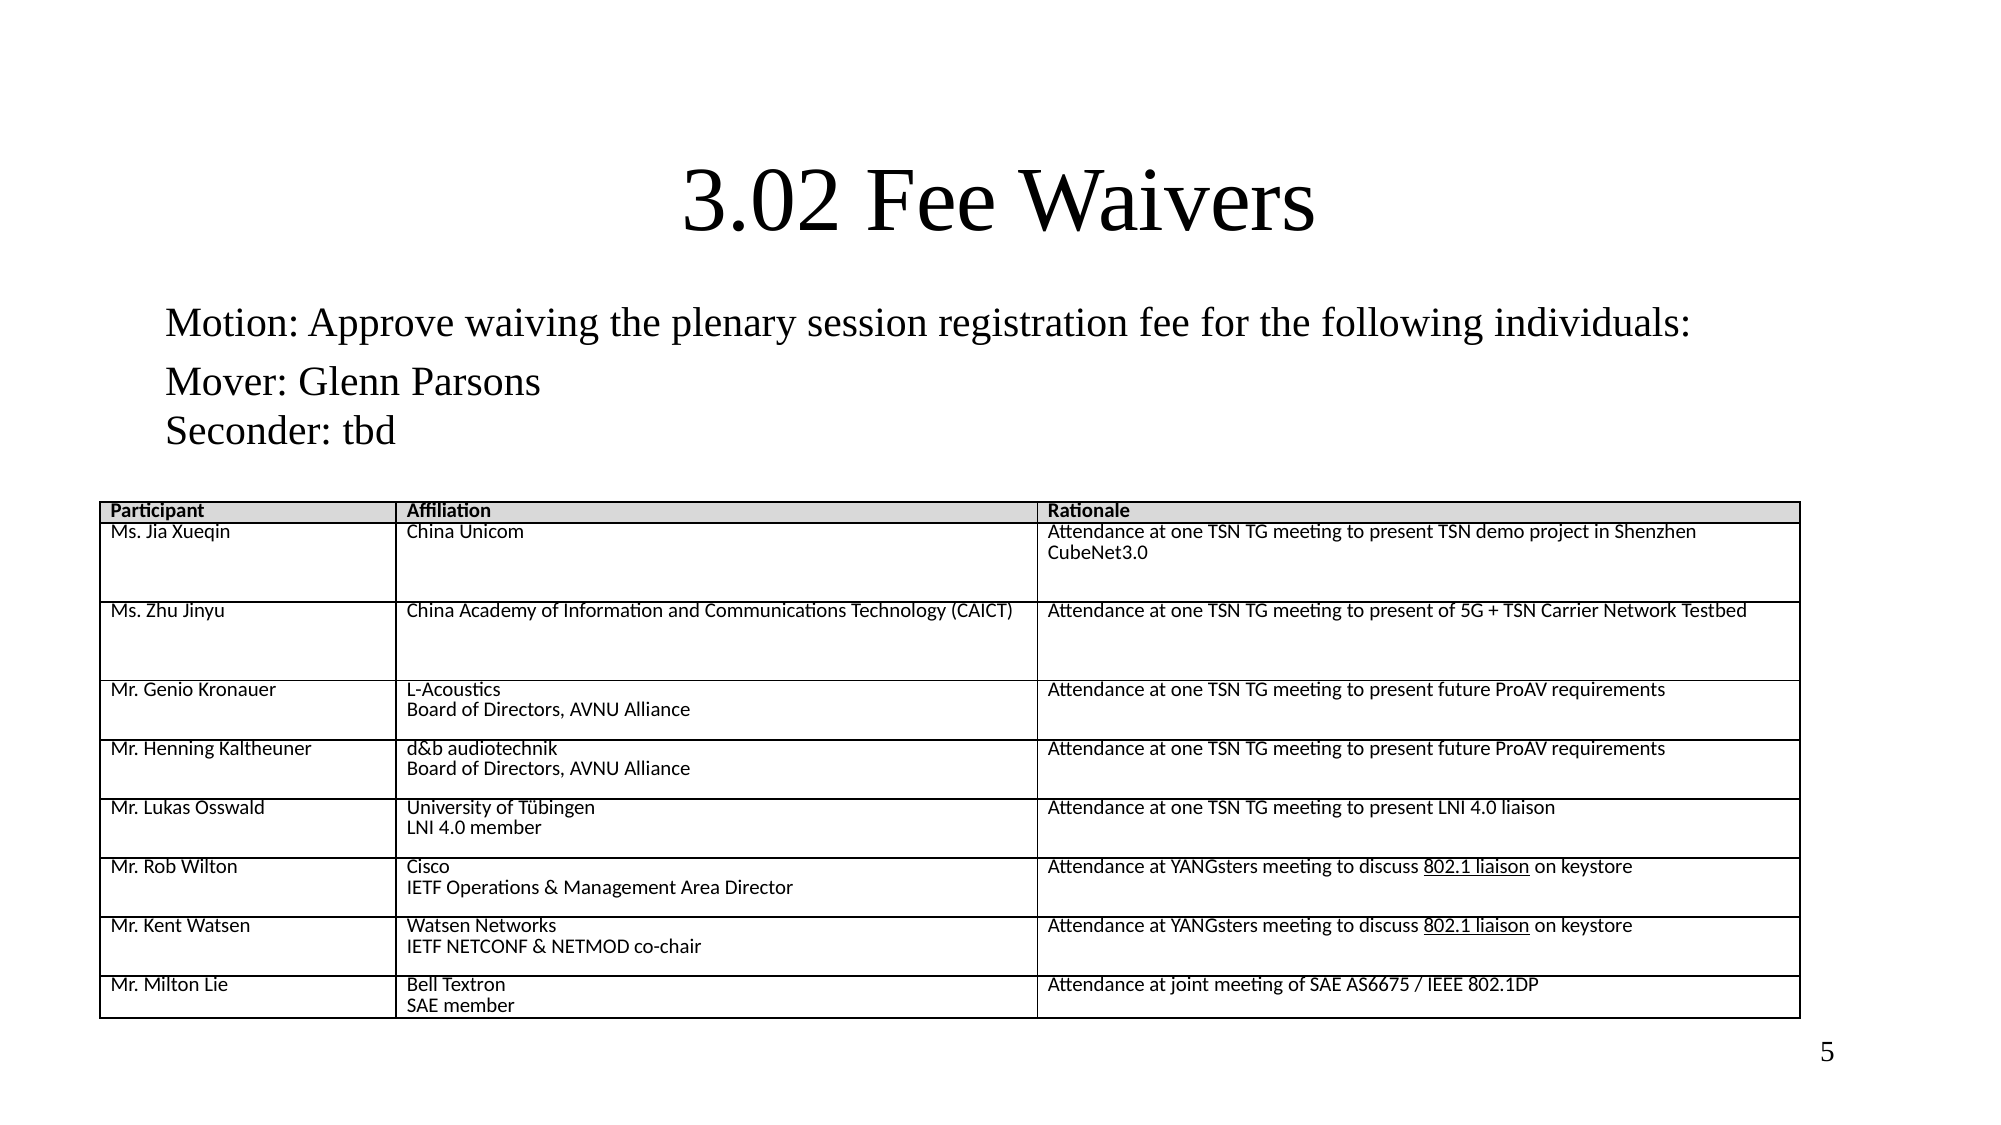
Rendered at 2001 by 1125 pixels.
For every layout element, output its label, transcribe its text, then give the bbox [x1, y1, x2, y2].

table_cell d&b audiotechnik Board of Directors, AVNU Alliance [397, 741, 1037, 798]
table_header Participant [101, 503, 395, 522]
table_cell Mr. Milton Lie [101, 977, 395, 1017]
table_cell Bell Textron SAE member [397, 977, 1037, 1017]
table_cell Attendance at one TSN TG meeting to present LNI 4.0 liaison [1038, 800, 1799, 857]
slide_number 5 [1433, 1024, 1851, 1101]
table_cell Attendance at YANGsters meeting to discuss 802.1 liaison on keystore [1038, 859, 1799, 916]
table_cell Attendance at joint meeting of SAE AS6675 / IEEE 802.1DP [1038, 977, 1799, 1017]
table_cell Attendance at YANGsters meeting to discuss 802.1 liaison on keystore [1038, 918, 1799, 975]
table_header Affiliation [397, 503, 1037, 522]
table_cell Mr. Kent Watsen [101, 918, 395, 975]
table_cell Mr. Rob Wilton [101, 859, 395, 916]
table_cell L-Acoustics Board of Directors, AVNU Alliance [397, 681, 1037, 739]
table_cell Attendance at one TSN TG meeting to present future ProAV requirements [1038, 741, 1799, 798]
table_cell Mr. Lukas Osswald [101, 800, 395, 857]
table_cell Mr. Genio Kronauer [101, 681, 395, 739]
title 3.02 Fee Waivers [149, 99, 1851, 287]
table_cell Ms. Jia Xueqin [101, 524, 395, 601]
table_cell Cisco IETF Operations & Management Area Director [397, 859, 1037, 916]
table_cell Attendance at one TSN TG meeting to present TSN demo project in Shenzhen CubeNet3.0 [1038, 524, 1799, 601]
table_cell University of Tübingen LNI 4.0 member [397, 800, 1037, 857]
list Motion: Approve waiving the plenary session registration fee for the following individuals: Mover: Glenn Parsons Seconder: tbd [149, 287, 1851, 1001]
table_cell Ms. Zhu Jinyu [101, 603, 395, 680]
table_cell Watsen Networks IETF NETCONF & NETMOD co-chair [397, 918, 1037, 975]
table_cell Attendance at one TSN TG meeting to present of 5G + TSN Carrier Network Testbed [1038, 603, 1799, 680]
table_header Rationale [1038, 503, 1799, 522]
table_cell Mr. Henning Kaltheuner [101, 741, 395, 798]
table_cell China Unicom [397, 524, 1037, 601]
table_cell Attendance at one TSN TG meeting to present future ProAV requirements [1038, 681, 1799, 739]
table_cell China Academy of Information and Communications Technology (CAICT) [397, 603, 1037, 680]
